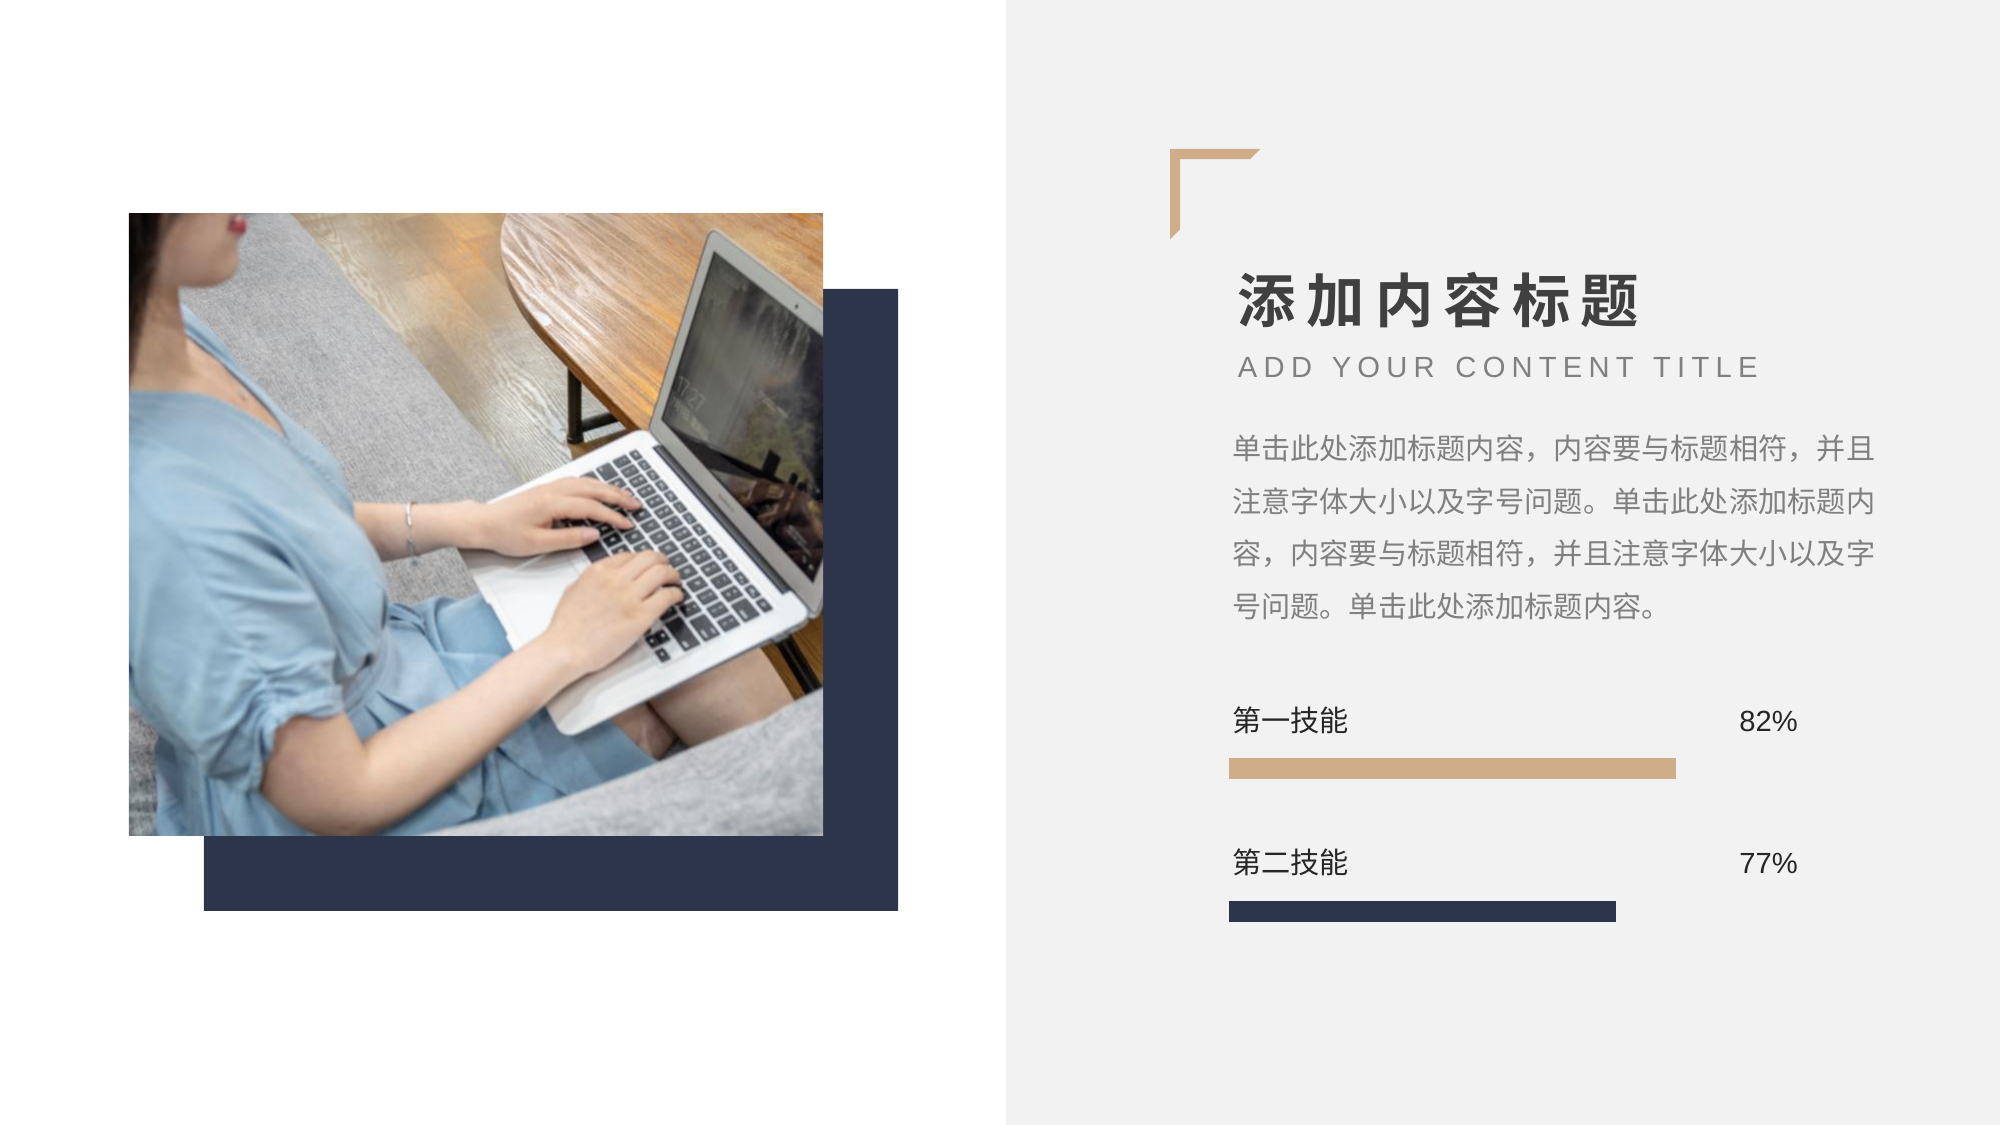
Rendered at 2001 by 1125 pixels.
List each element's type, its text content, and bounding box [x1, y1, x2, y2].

text_box 添加内容标题 [1223, 257, 1933, 342]
text_box [128, 213, 824, 837]
text_box [203, 288, 899, 912]
text_box ADD YOUR CONTENT TITLE [1223, 340, 1823, 391]
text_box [1217, 837, 1813, 912]
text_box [1217, 694, 1813, 769]
text_box [1169, 147, 1264, 242]
text_box 单击此处添加标题内容，内容要与标题相符，并且注意字体大小以及字号问题。单击此处添加标题内容，内容要与标题相符，并且注意字体大小以及字号问题。单击此处添加标题内容。 [1217, 405, 1893, 631]
text_box [1005, 0, 2000, 1125]
